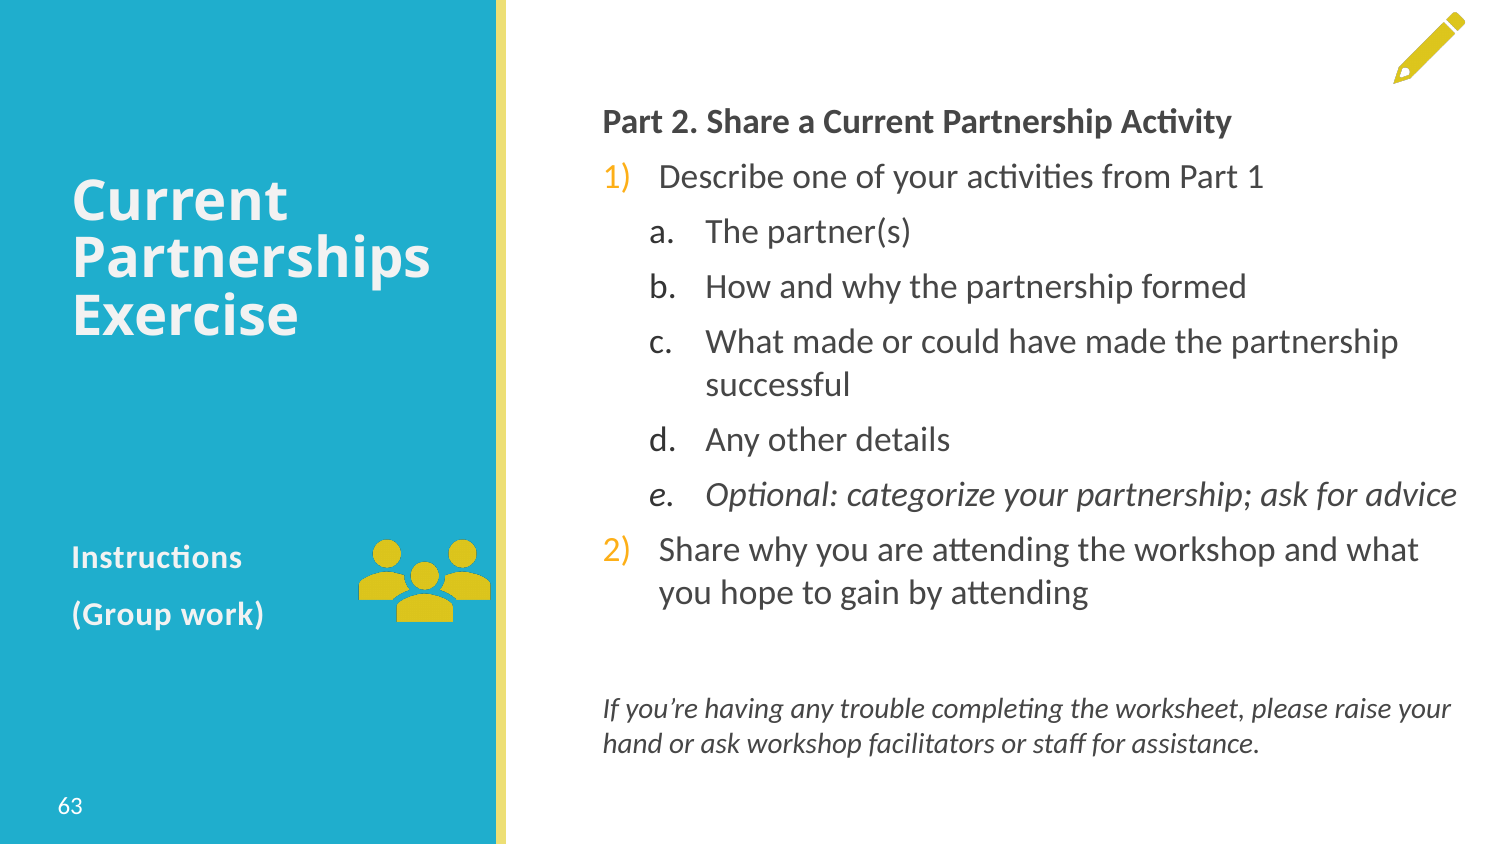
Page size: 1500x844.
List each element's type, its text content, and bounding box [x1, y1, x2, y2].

slide_number 63 [16, 782, 124, 828]
list Instructions (Group work) [56, 532, 451, 780]
title Current Partnerships Exercise [56, 73, 451, 355]
list Part 2. Share a Current Partnership Activity Describe one of your activities from Part 1 The partner(s) How and why the partnership formed What made or could have made the partnership successful Any other details Optional: categorize your partnership; ask for advice Share why you are attending the workshop and what you hope to gain by attending If you’re having any trouble completing the worksheet, please raise your hand or ask workshop facilitators or staff for assistance. [587, 90, 1484, 811]
picture [1386, 5, 1472, 90]
picture [349, 505, 500, 656]
